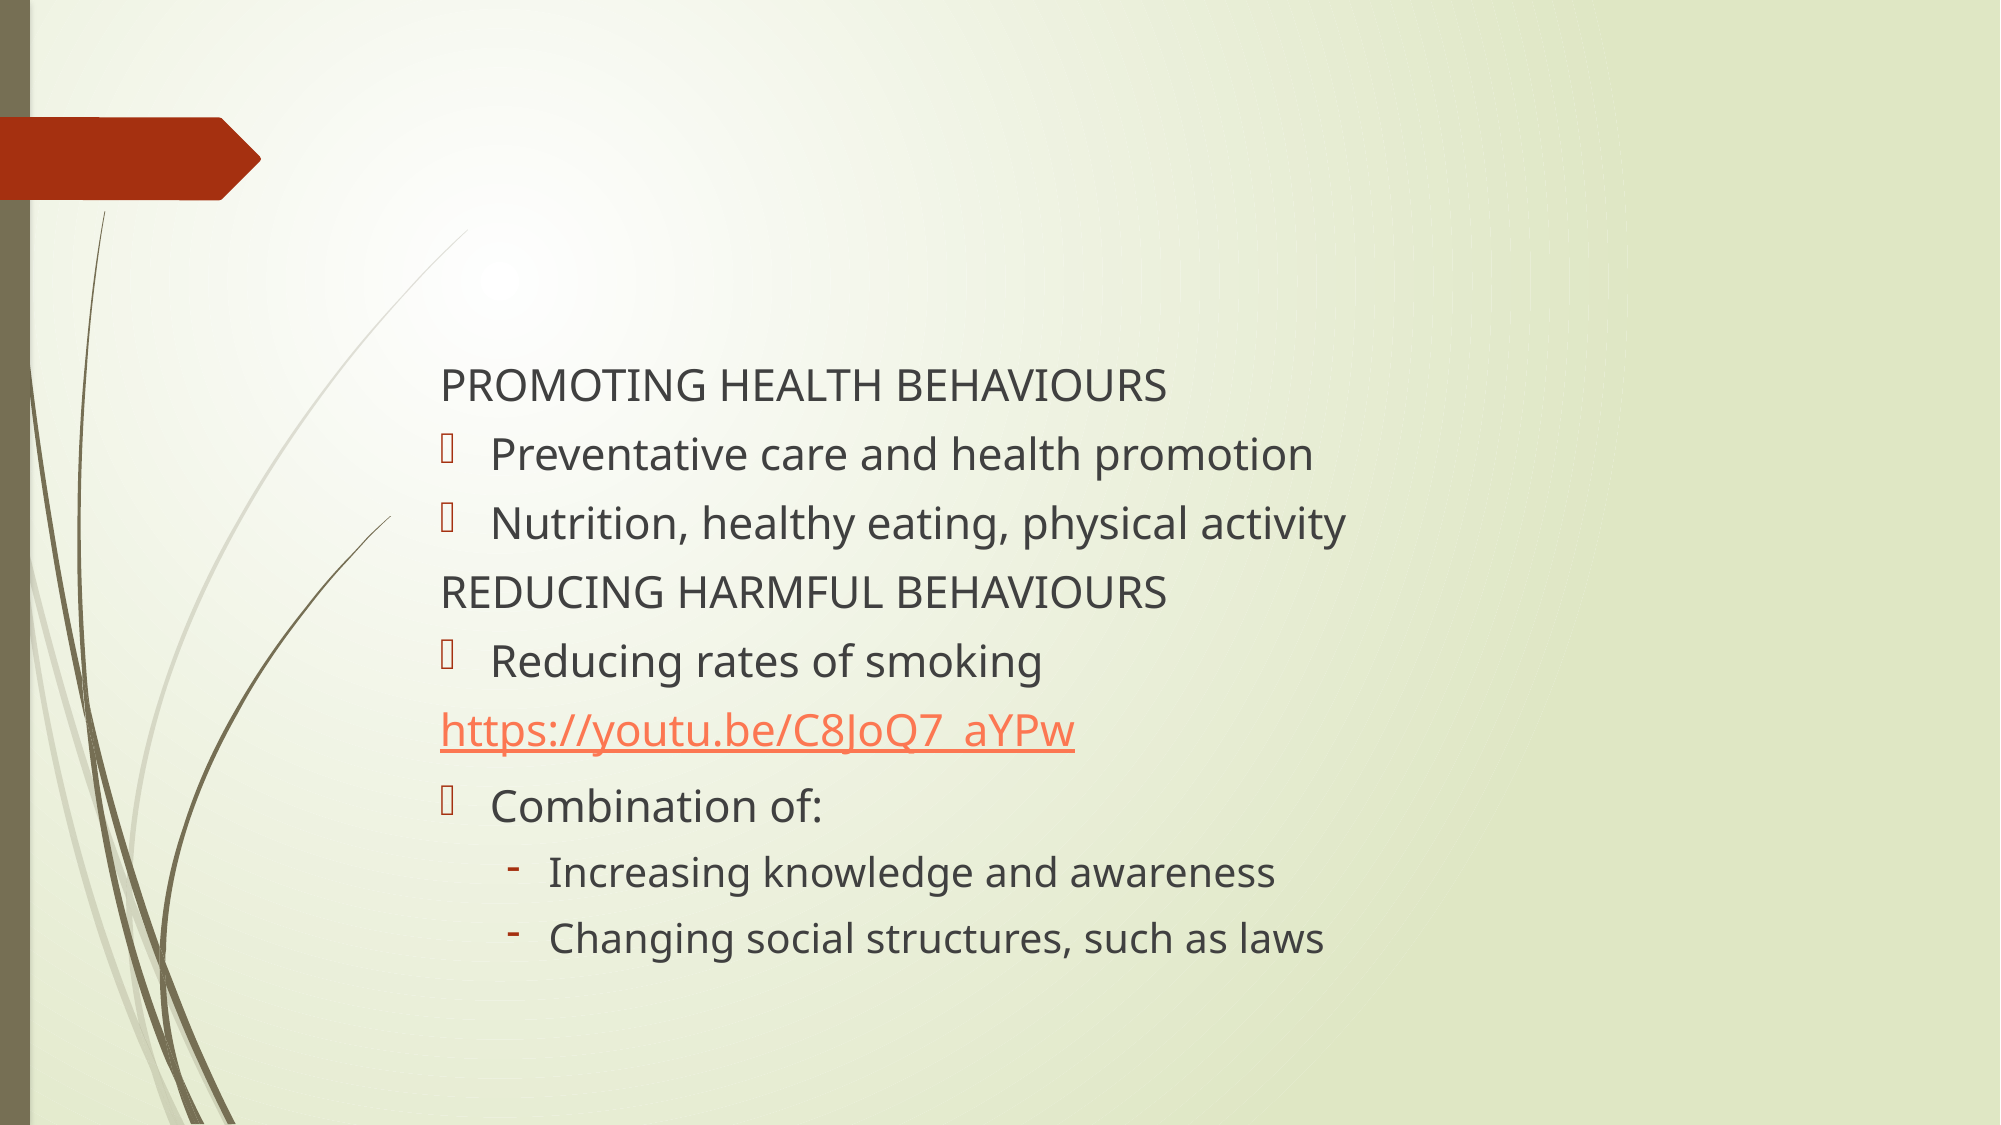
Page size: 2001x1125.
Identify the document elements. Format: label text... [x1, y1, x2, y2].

list PROMOTING HEALTH BEHAVIOURS Preventative care and health promotion Nutrition, healthy eating, physical activity REDUCING HARMFUL BEHAVIOURS Reducing rates of smoking https://youtu.be/C8JoQ7_aYPw Combination of: Increasing knowledge and awareness Changing social structures, such as laws [424, 350, 1888, 970]
